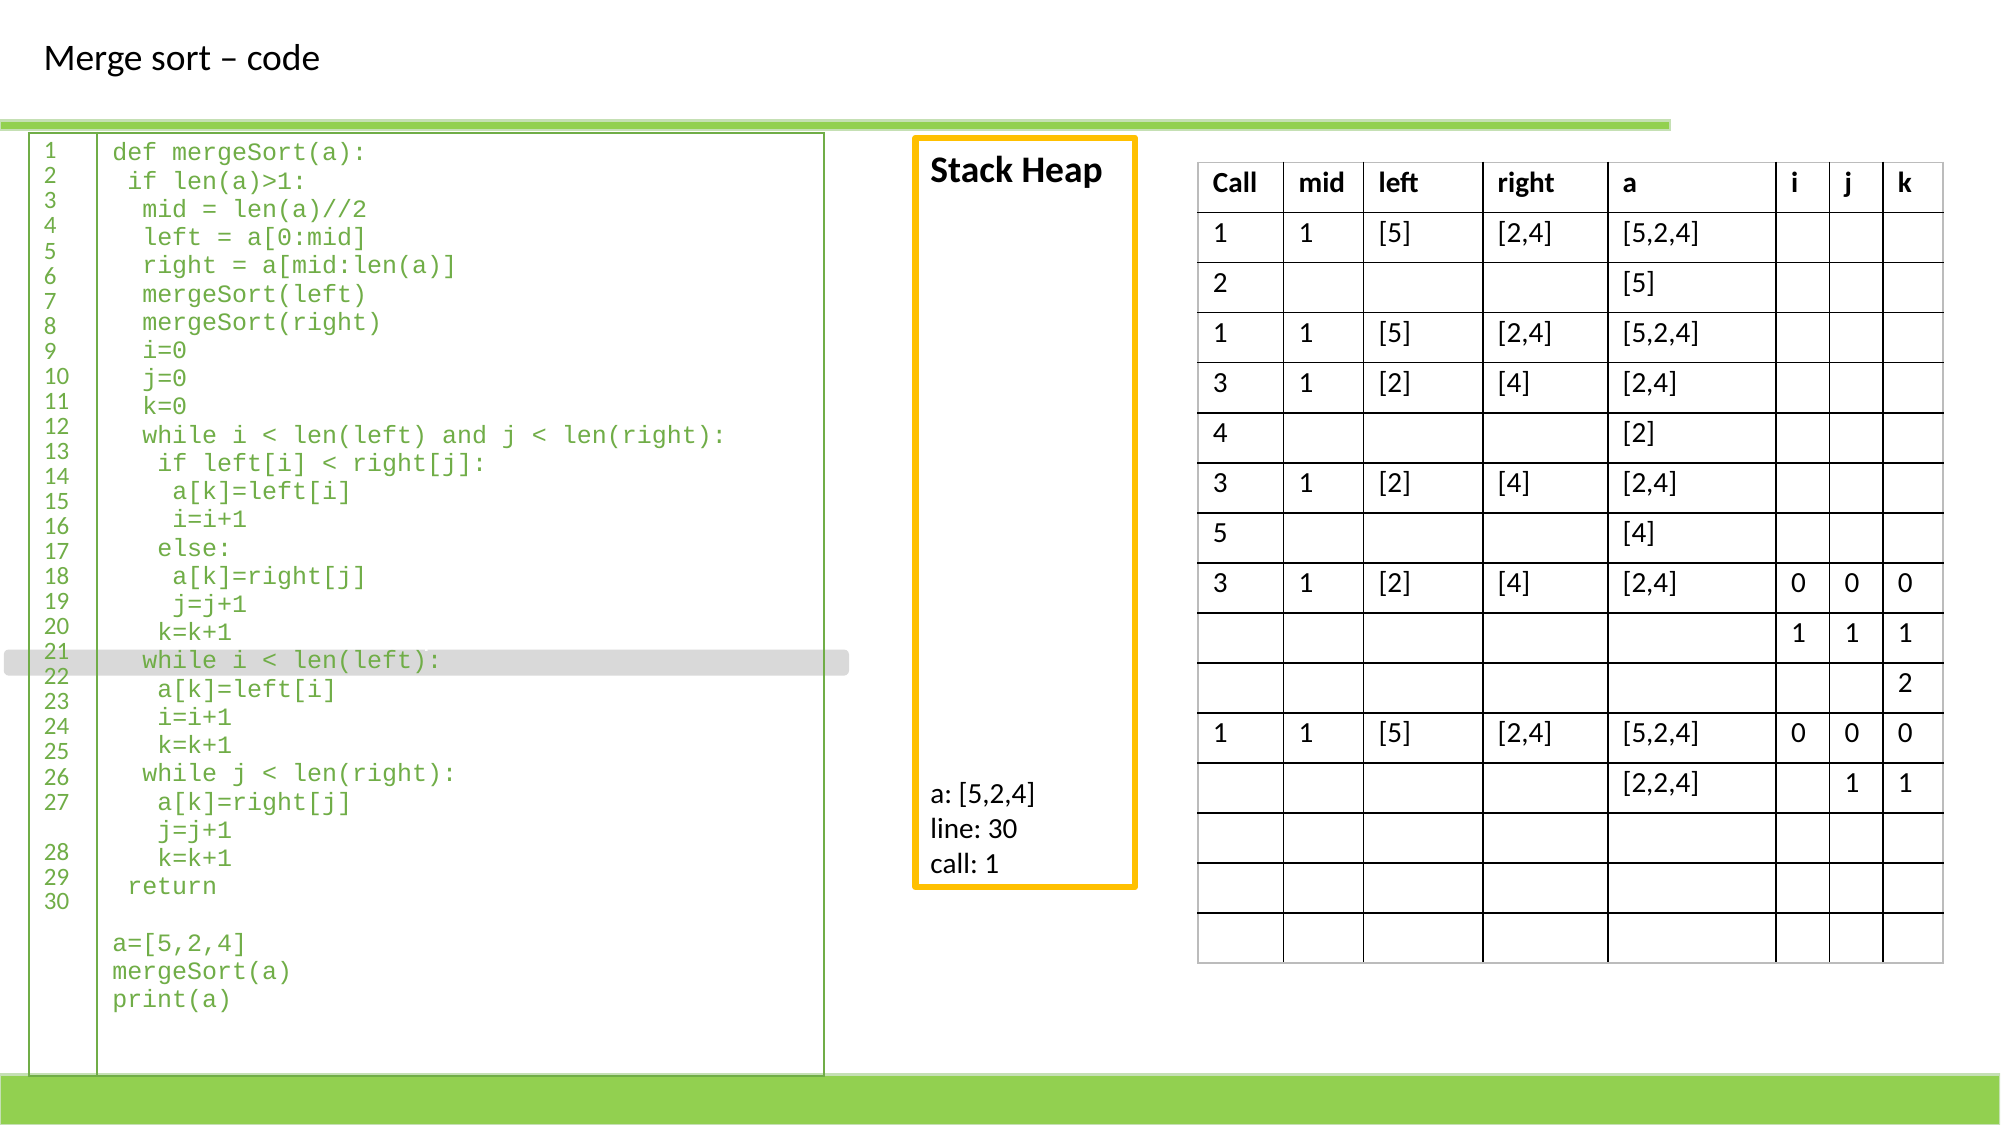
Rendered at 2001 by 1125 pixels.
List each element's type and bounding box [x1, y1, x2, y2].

table_cell [1609, 363, 1775, 412]
table_cell [1777, 814, 1829, 862]
table_cell [1884, 514, 1942, 562]
table_cell [1364, 263, 1482, 312]
table_header [98, 134, 823, 1075]
table_cell [1364, 514, 1482, 562]
table_cell [1364, 614, 1482, 662]
table_cell [1830, 464, 1882, 512]
table_cell [1199, 614, 1283, 662]
table_cell [1364, 464, 1482, 512]
table_cell [1199, 464, 1283, 512]
table_cell [1777, 414, 1829, 462]
table_cell [1830, 914, 1882, 962]
table_cell [1777, 664, 1829, 712]
text_box [3, 649, 28, 676]
table_cell [1284, 313, 1363, 362]
table_cell [1830, 363, 1882, 412]
table_cell [1364, 564, 1482, 612]
table_cell [1609, 263, 1775, 312]
table_cell [1830, 263, 1882, 312]
table_cell [1284, 664, 1363, 712]
table_cell [1199, 914, 1283, 962]
table_cell [1884, 363, 1942, 412]
table_cell [1284, 514, 1363, 562]
table_cell [1484, 814, 1607, 862]
table_cell [1199, 764, 1283, 812]
table_header [1484, 163, 1607, 212]
table_cell [1199, 213, 1283, 262]
table_cell [1284, 414, 1363, 462]
table_cell [1884, 414, 1942, 462]
table_cell [1199, 263, 1283, 312]
table_cell [1884, 764, 1942, 812]
text_box [28, 25, 1072, 86]
table_cell [1830, 814, 1882, 862]
table_cell [1830, 313, 1882, 362]
table_cell [1609, 514, 1775, 562]
table_cell [1364, 213, 1482, 262]
table_cell [1284, 814, 1363, 862]
table_cell [1884, 213, 1942, 262]
table_cell [1884, 714, 1942, 762]
table_header [1884, 163, 1942, 212]
table_cell [1284, 564, 1363, 612]
table_cell [1609, 764, 1775, 812]
table_cell [1199, 414, 1283, 462]
table_cell [1484, 464, 1607, 512]
table_cell [1284, 363, 1363, 412]
table_cell [1364, 313, 1482, 362]
table_cell [1830, 864, 1882, 912]
table_cell [1777, 263, 1829, 312]
table_cell [1364, 914, 1482, 962]
table_cell [1609, 213, 1775, 262]
table_cell [1484, 213, 1607, 262]
table_cell [1609, 914, 1775, 962]
table_cell [1884, 564, 1942, 612]
table_cell [1484, 664, 1607, 712]
table_cell [1830, 614, 1882, 662]
table_cell [1830, 414, 1882, 462]
table_header [30, 134, 96, 1075]
table_cell [1199, 864, 1283, 912]
table_cell [1830, 514, 1882, 562]
table_header [1777, 163, 1829, 212]
table_cell [1484, 864, 1607, 912]
table_cell [1484, 914, 1607, 962]
table_cell [1609, 814, 1775, 862]
table_cell [1777, 864, 1829, 912]
table_cell [1609, 614, 1775, 662]
table_cell [1884, 664, 1942, 712]
table_cell [1777, 564, 1829, 612]
table_cell [1777, 464, 1829, 512]
table_cell [1884, 313, 1942, 362]
table_cell [1284, 263, 1363, 312]
table_cell [1364, 664, 1482, 712]
table_cell [1364, 363, 1482, 412]
table_cell [1484, 263, 1607, 312]
table_cell [1484, 714, 1607, 762]
table_cell [1284, 714, 1363, 762]
table_cell [1777, 614, 1829, 662]
table_cell [1830, 213, 1882, 262]
table_cell [1777, 914, 1829, 962]
table_cell [1884, 464, 1942, 512]
table_header [1830, 163, 1882, 212]
table_cell [1364, 764, 1482, 812]
table_cell [1484, 614, 1607, 662]
table_cell [1284, 864, 1363, 912]
table_cell [1777, 213, 1829, 262]
table_cell [1284, 464, 1363, 512]
table_cell [1199, 313, 1283, 362]
table_cell [1884, 814, 1942, 862]
table_cell [1199, 363, 1283, 412]
table_cell [1609, 414, 1775, 462]
table_cell [1364, 414, 1482, 462]
table_cell [1199, 564, 1283, 612]
text_box [825, 649, 850, 676]
table_cell [1199, 714, 1283, 762]
table_cell [1609, 313, 1775, 362]
table_cell [1484, 764, 1607, 812]
table_cell [1484, 363, 1607, 412]
table_cell [1199, 664, 1283, 712]
table_cell [1284, 213, 1363, 262]
table_header [1364, 163, 1482, 212]
table_cell [1364, 714, 1482, 762]
table_header [1199, 163, 1283, 212]
table_cell [1884, 263, 1942, 312]
table_cell [1284, 614, 1363, 662]
table_cell [1609, 464, 1775, 512]
table_cell [1364, 864, 1482, 912]
table_cell [1199, 814, 1283, 862]
table_cell [1609, 864, 1775, 912]
table_cell [1777, 313, 1829, 362]
text_box [915, 137, 1135, 888]
table_cell [1609, 664, 1775, 712]
table_cell [1830, 764, 1882, 812]
table_cell [1284, 764, 1363, 812]
table_cell [1609, 714, 1775, 762]
table_cell [1777, 363, 1829, 412]
table_cell [1777, 764, 1829, 812]
table_cell [1830, 564, 1882, 612]
table_cell [1284, 914, 1363, 962]
table_cell [1830, 664, 1882, 712]
table_cell [1484, 564, 1607, 612]
table_cell [1884, 914, 1942, 962]
table_header [1284, 163, 1363, 212]
table_cell [1884, 614, 1942, 662]
table_cell [1609, 564, 1775, 612]
table_cell [1364, 814, 1482, 862]
table_cell [1484, 414, 1607, 462]
table_cell [1777, 714, 1829, 762]
table_cell [1484, 313, 1607, 362]
table_cell [1484, 514, 1607, 562]
table_cell [1830, 714, 1882, 762]
table_cell [1199, 514, 1283, 562]
table_cell [1777, 514, 1829, 562]
table_cell [1884, 864, 1942, 912]
table_header [1609, 163, 1775, 212]
